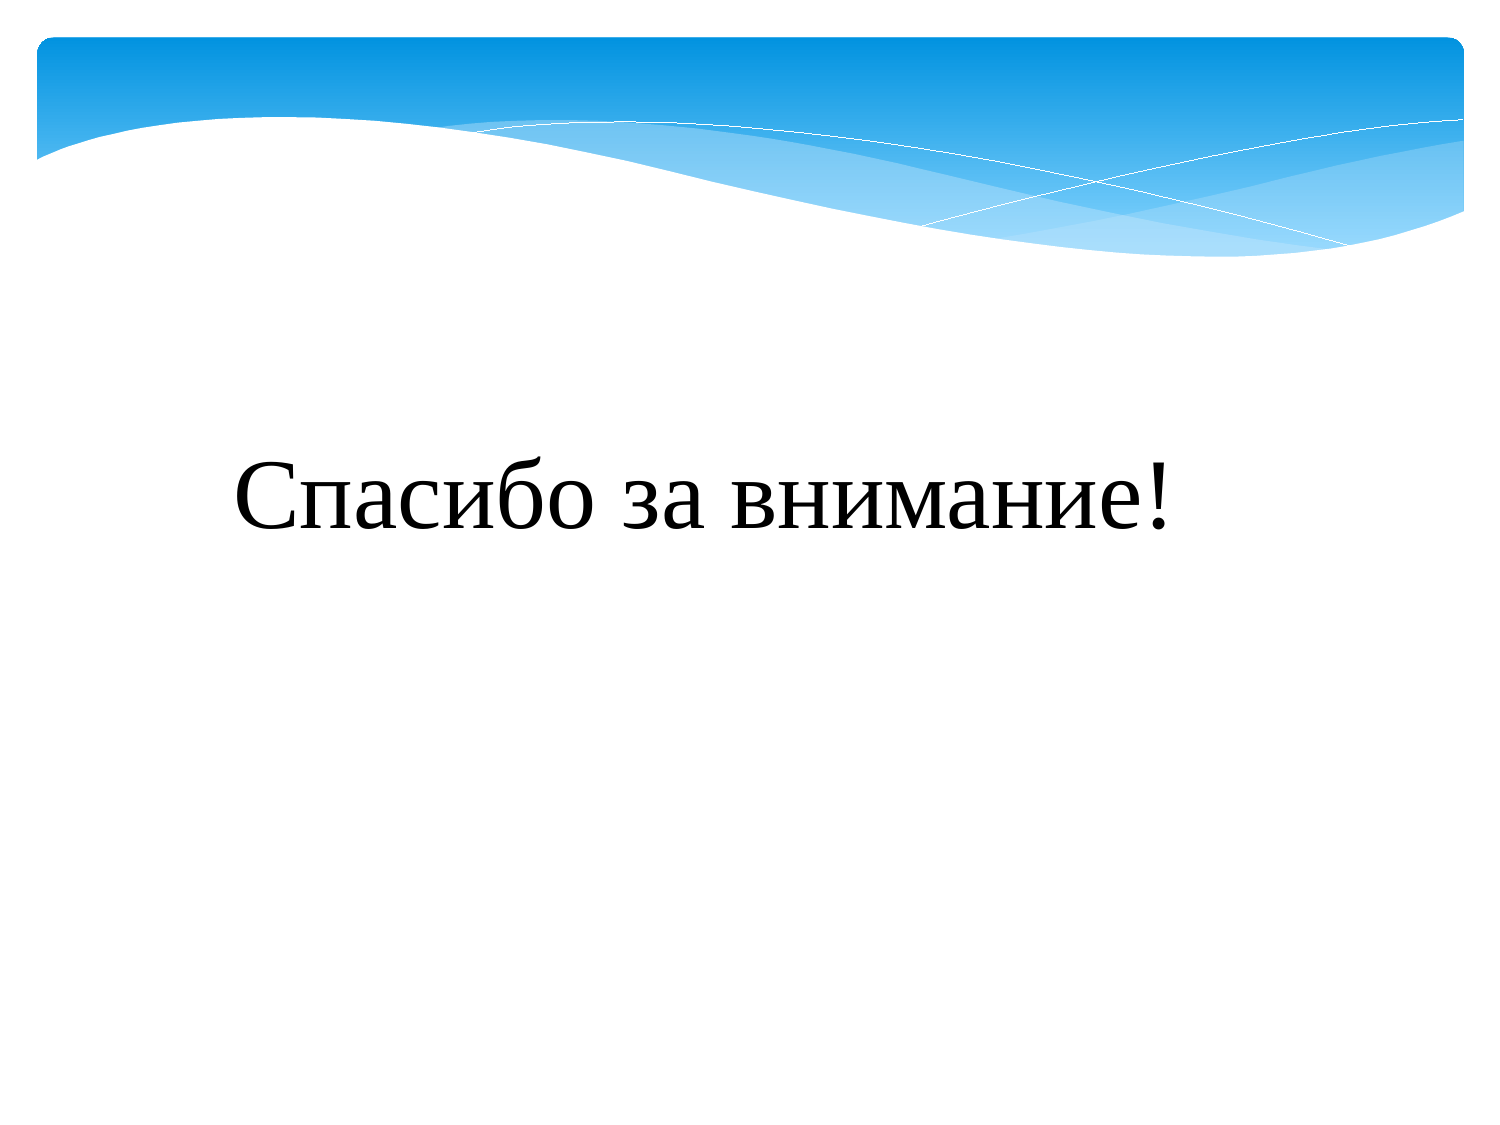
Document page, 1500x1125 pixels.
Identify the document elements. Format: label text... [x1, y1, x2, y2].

text_box Спасибо за внимание! [218, 420, 1412, 556]
